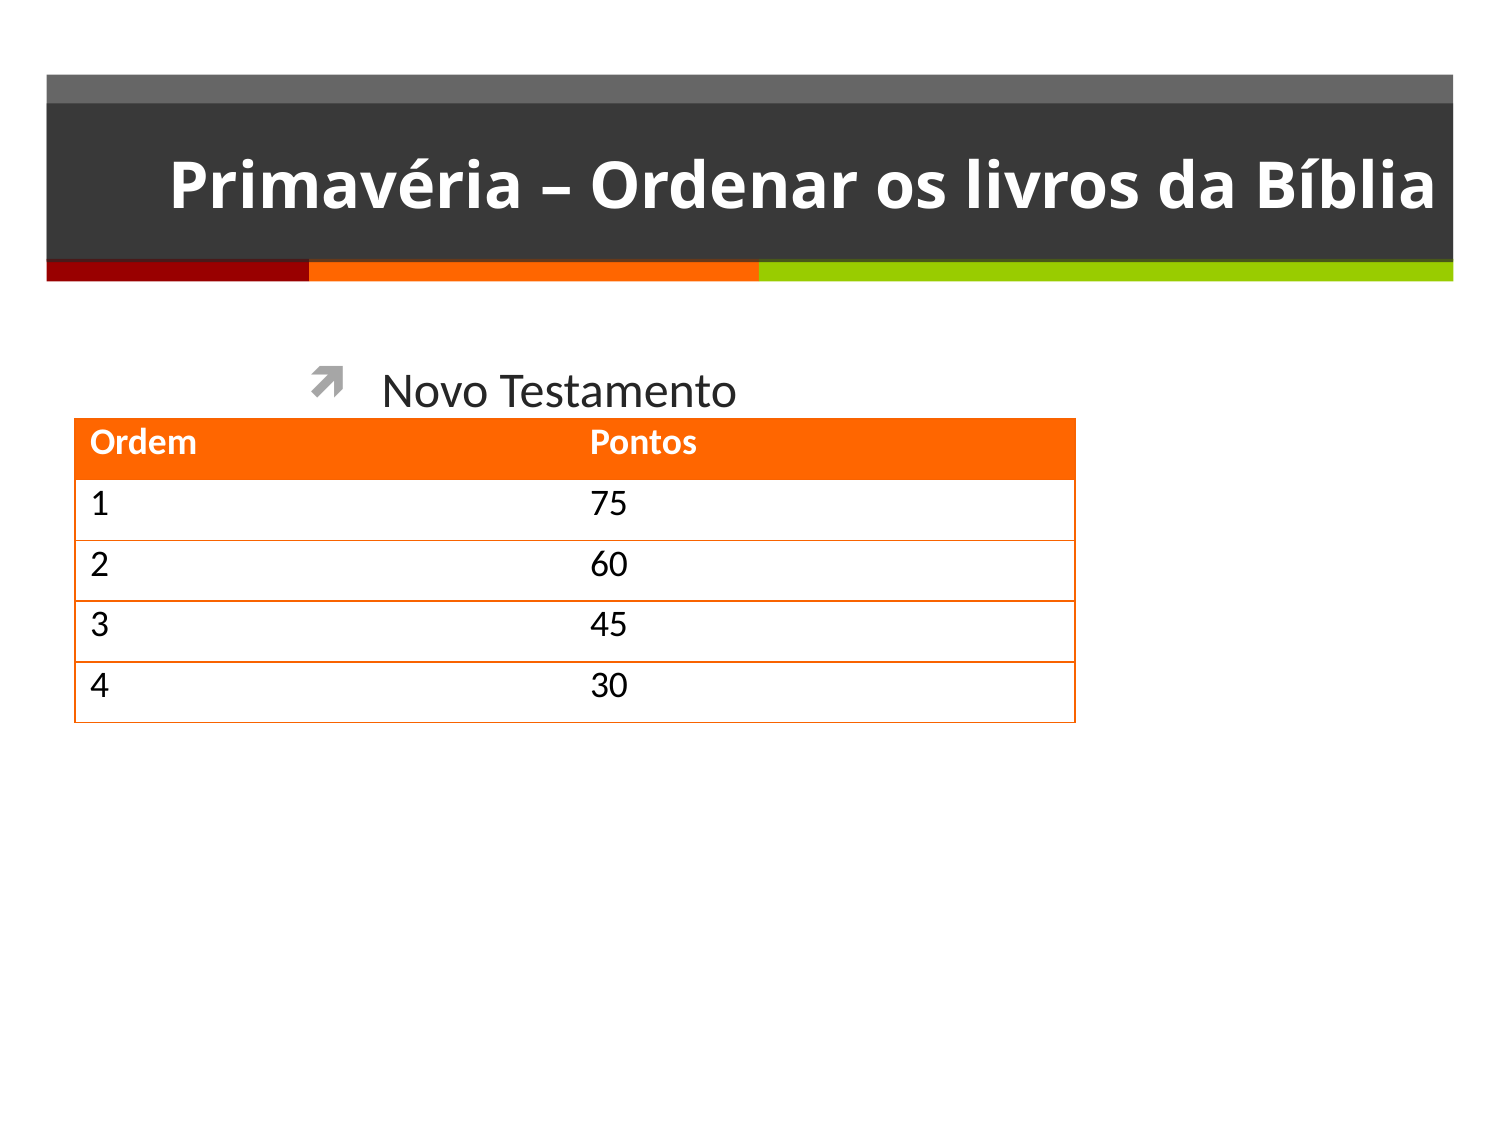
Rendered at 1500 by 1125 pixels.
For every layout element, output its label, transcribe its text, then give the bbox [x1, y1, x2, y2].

table_header Ordem [76, 420, 575, 479]
table_cell 75 [575, 480, 1074, 540]
table_cell 1 [76, 480, 575, 540]
table_header Pontos [575, 420, 1074, 479]
table_cell 4 [76, 663, 575, 722]
table_cell 60 [575, 541, 1074, 600]
table_cell 45 [575, 602, 1074, 661]
table_cell 3 [76, 602, 575, 661]
title Primavéria – Ordenar os livros da Bíblia [46, 103, 1454, 263]
table_cell 30 [575, 663, 1074, 722]
table_cell 2 [76, 541, 575, 600]
list Novo Testamento [292, 350, 1454, 1005]
